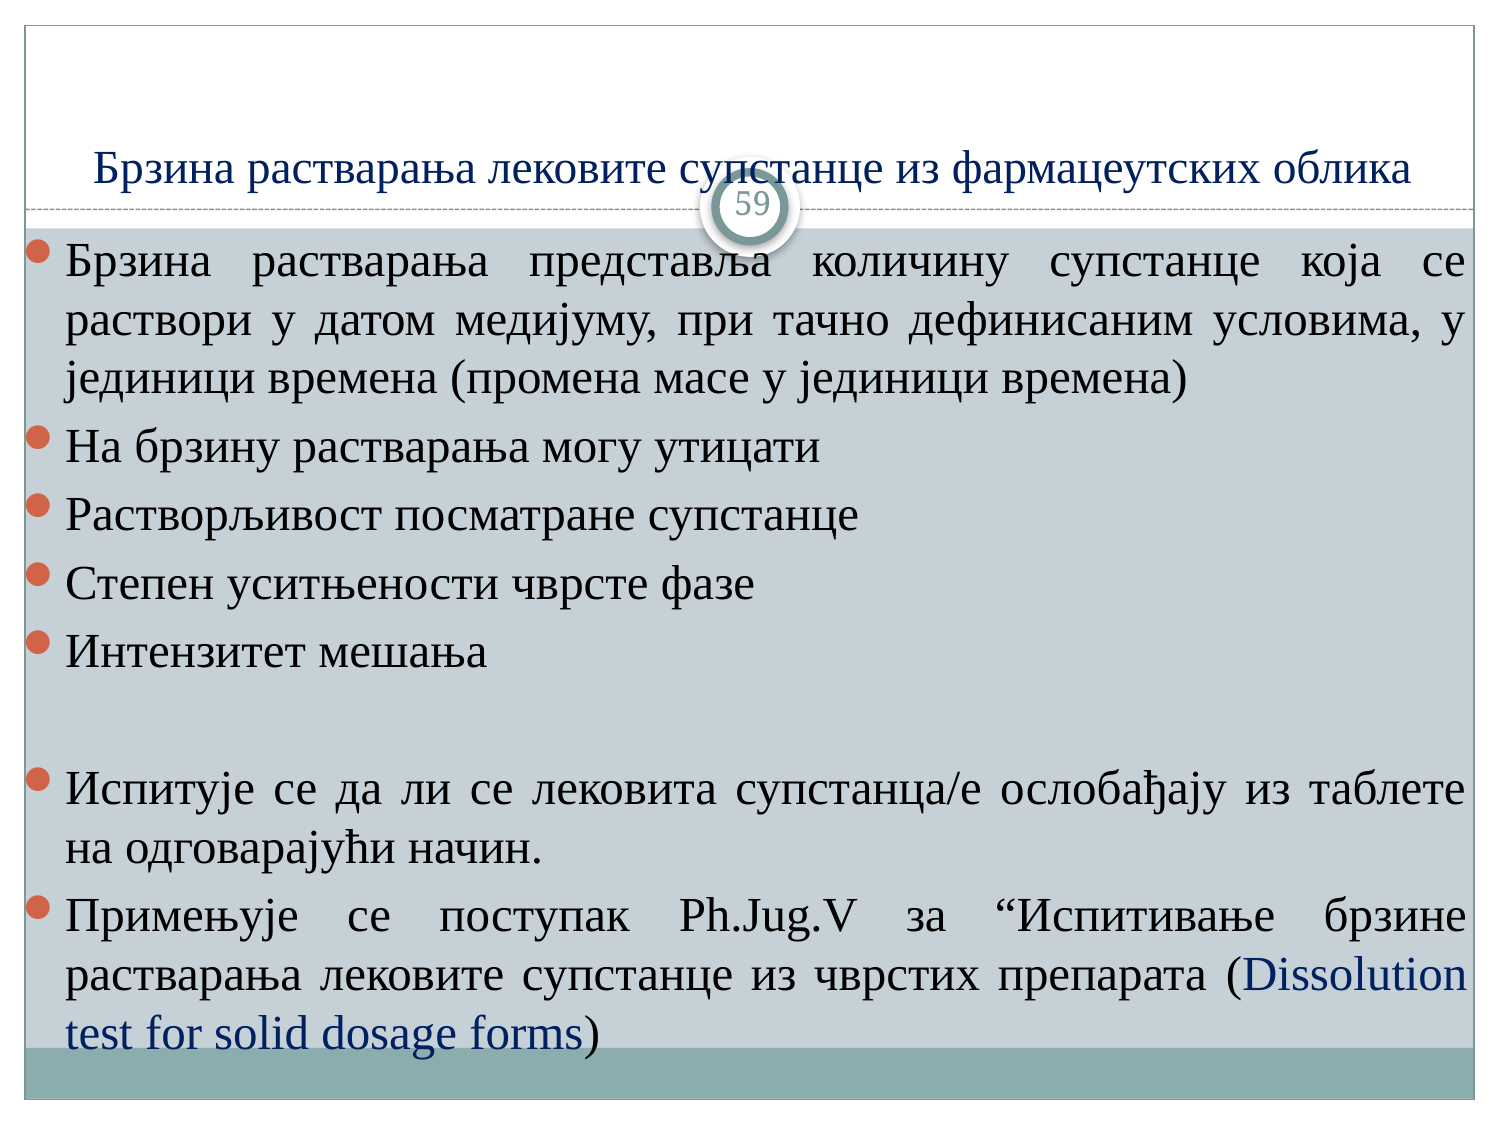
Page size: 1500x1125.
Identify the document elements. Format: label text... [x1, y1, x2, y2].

list Брзина растварања представља количину супстанце која се раствори у датом медијуму, при тачно дефинисаним условима, у јединици времена (промена масе у јединици времена) На брзину растварања могу утицати Растворљивост посматране супстанце Степен уситњености чврсте фазе Интензитет мешања Испитује се да ли се лековита супстанца/е ослобађају из таблете на одговарајући начин. Примењује се поступак Ph.Jug.V за “Испитивање брзине растварања лековите супстанце из чврстих препарата (Dissolution test for solid dosage forms) [7, 219, 1483, 1076]
title Брзина растварања лековите супстанце из фармацеутских облика [52, 75, 1453, 200]
slide_number 59 [715, 168, 791, 219]
